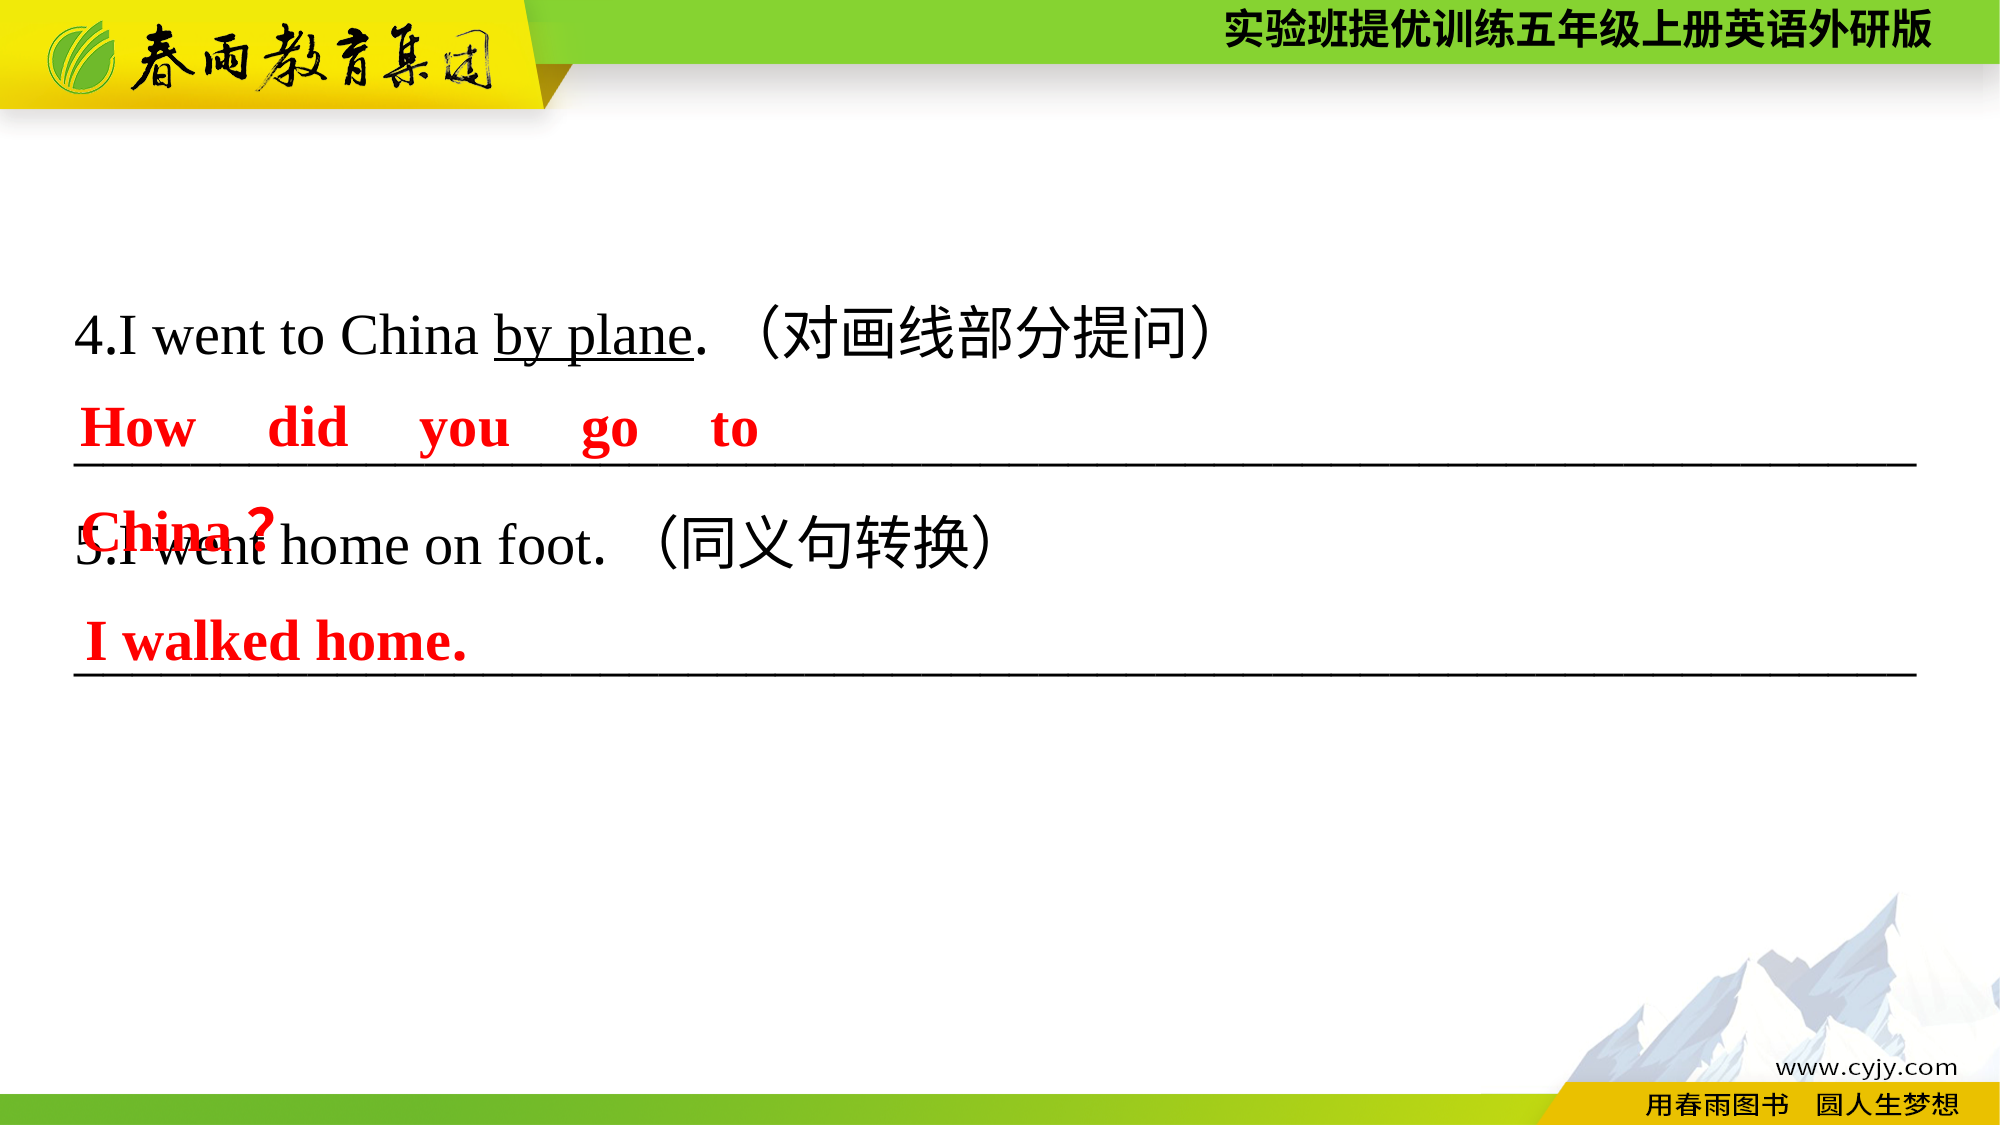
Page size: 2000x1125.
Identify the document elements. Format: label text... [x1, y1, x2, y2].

picture [0, 0, 2000, 1125]
text_box I walked home. [70, 559, 483, 680]
list 4.I went to China by plane.（对画线部分提问） _______________________________________________________________ 5.I went home on foot.（同义句转换） _______________________________________________________________ [59, 254, 1944, 681]
text_box How did you go to China？ [65, 346, 775, 466]
